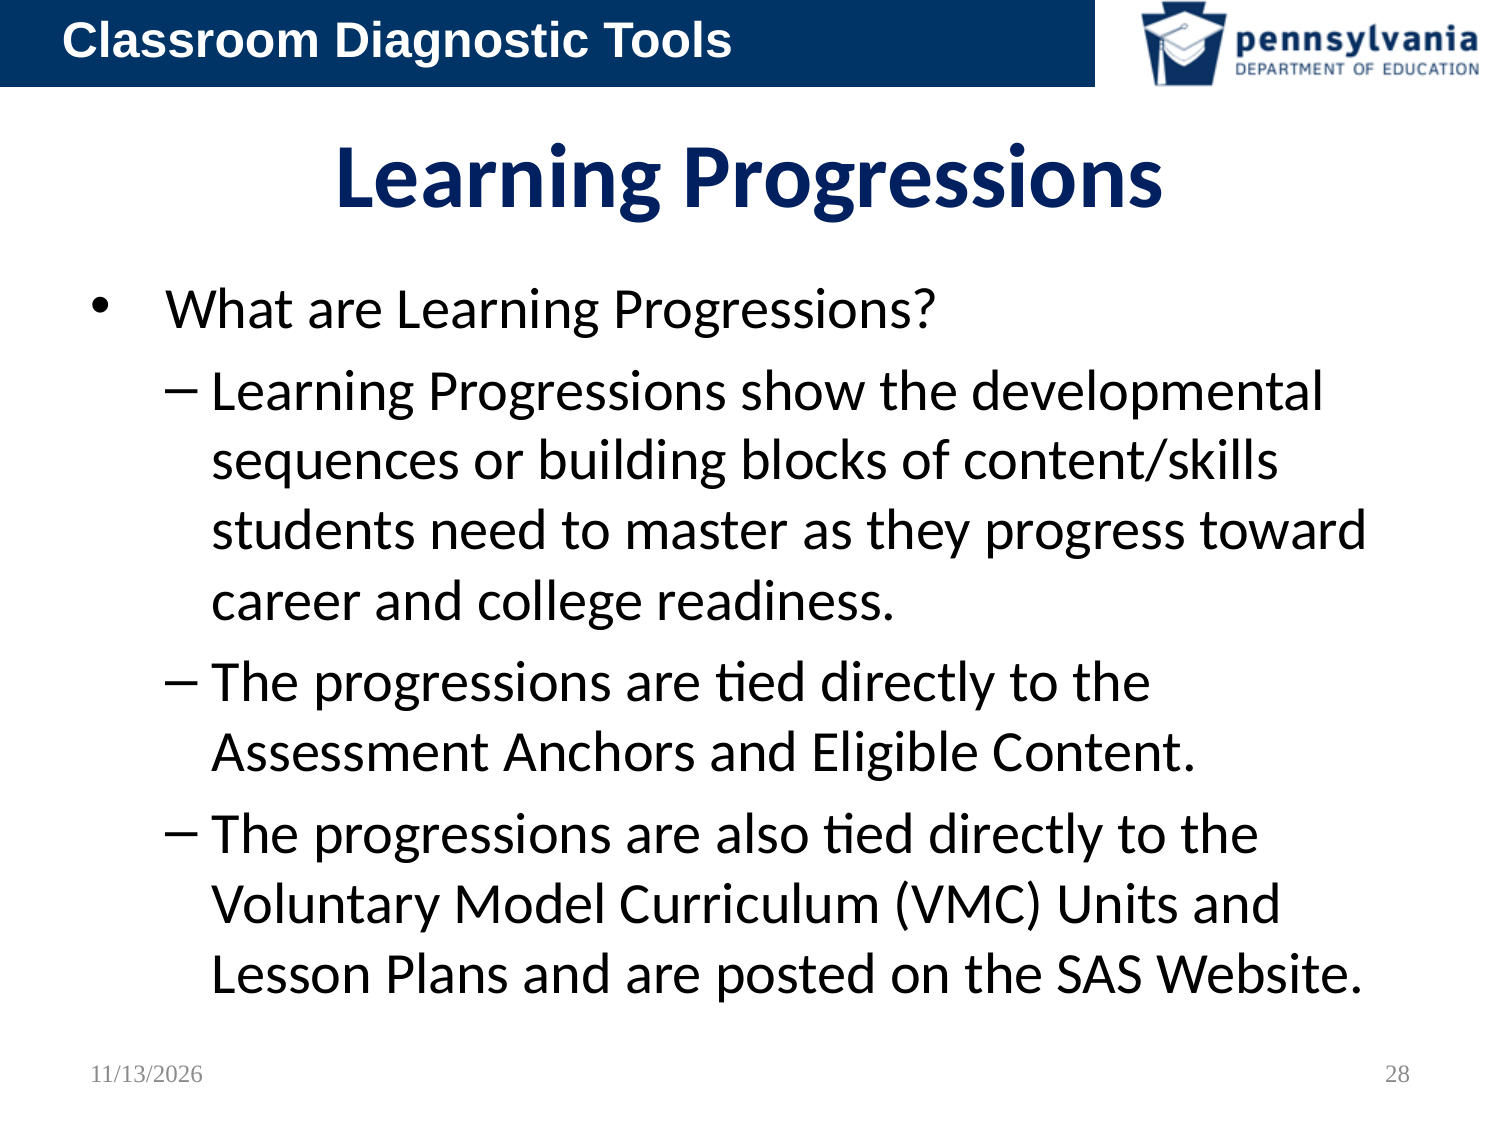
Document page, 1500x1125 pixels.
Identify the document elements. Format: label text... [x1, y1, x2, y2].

slide_number 28 [1074, 1042, 1425, 1103]
picture [1134, 0, 1485, 90]
title Learning Progressions [74, 76, 1426, 262]
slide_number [75, 1042, 425, 1103]
list What are Learning Progressions? Learning Progressions show the developmental sequences or building blocks of content/skills students need to master as they progress toward career and college readiness. The progressions are tied directly to the Assessment Anchors and Eligible Content. The progressions are also tied directly to the Voluntary Model Curriculum (VMC) Units and Lesson Plans and are posted on the SAS Website. [74, 262, 1426, 1006]
